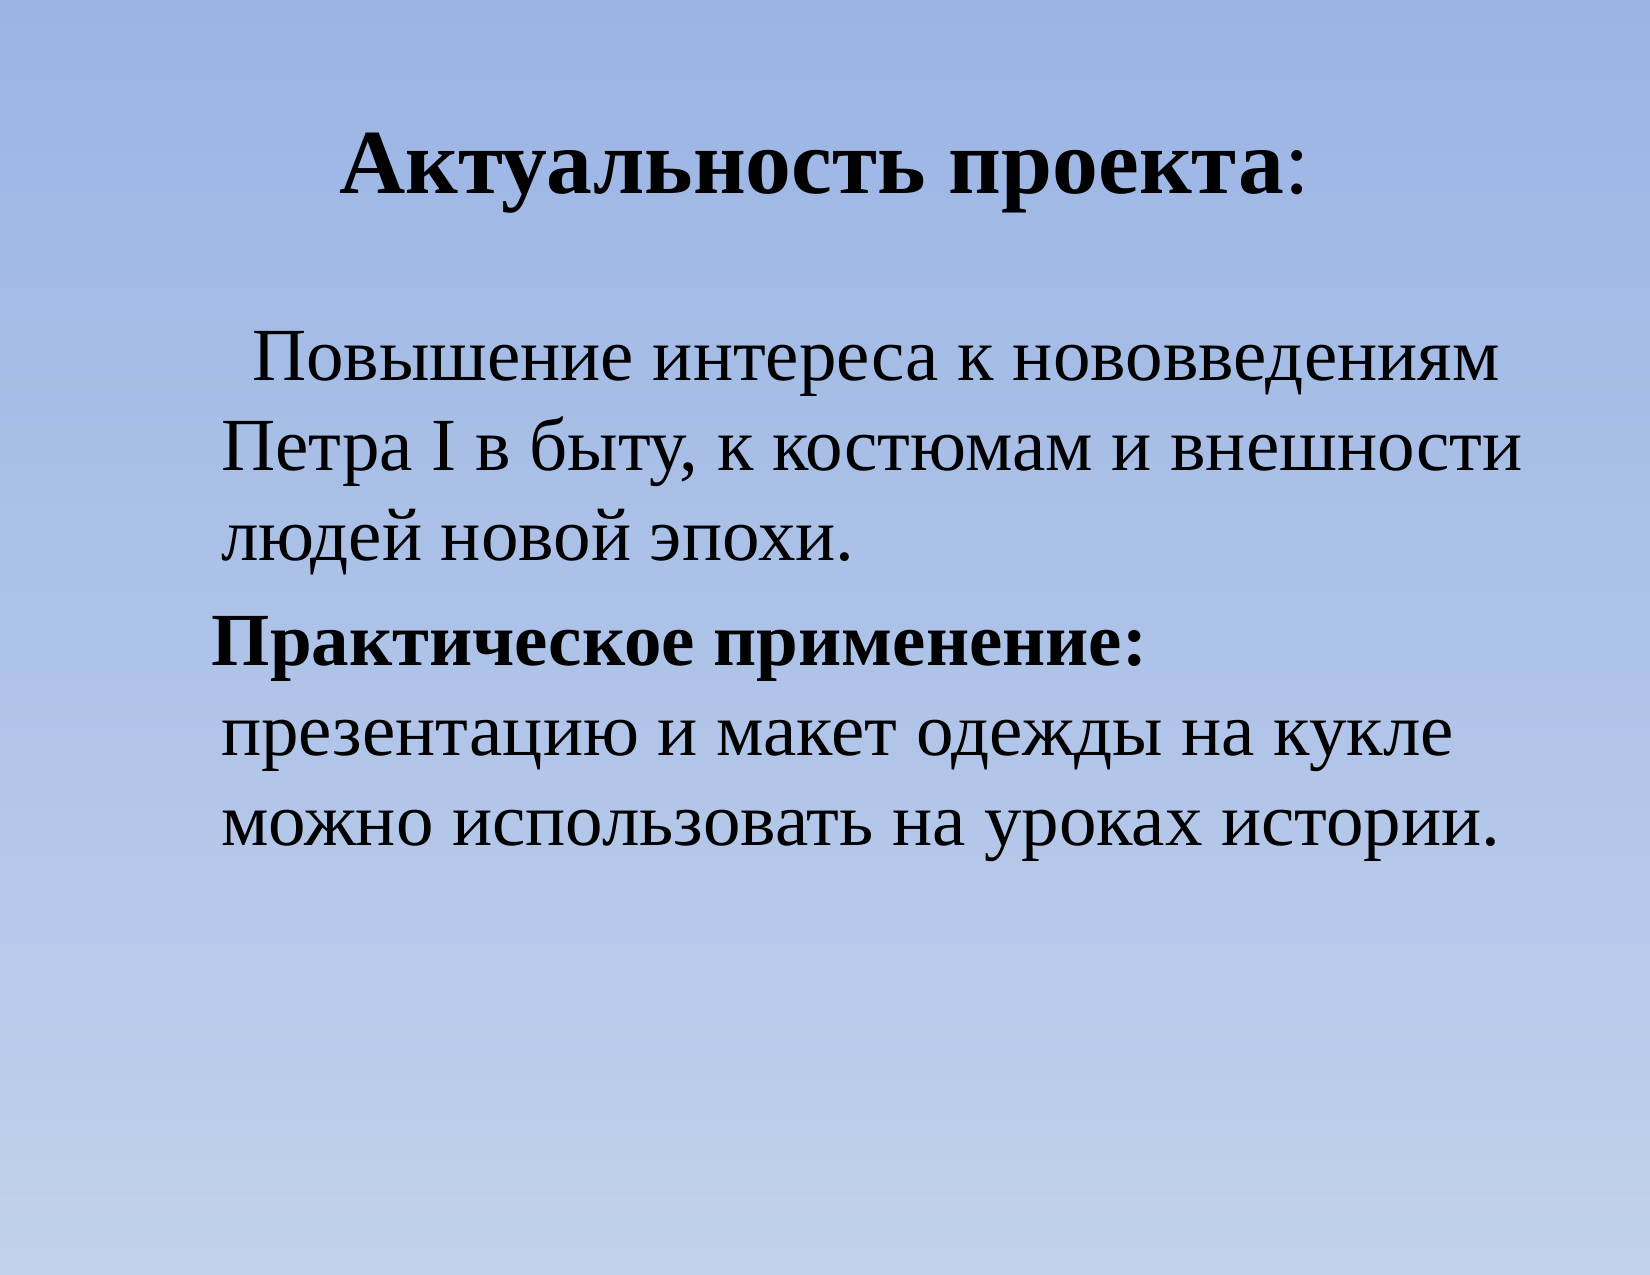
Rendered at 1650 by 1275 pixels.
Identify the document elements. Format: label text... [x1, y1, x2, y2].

text_box Актуальность проекта: [82, 51, 1568, 264]
text_box Повышение интереса к нововведениям Петра I в быту, к костюмам и внешности людей новой эпохи. Практическое применение: презентацию и макет одежды на кукле можно использовать на уроках истории. [82, 297, 1568, 1139]
